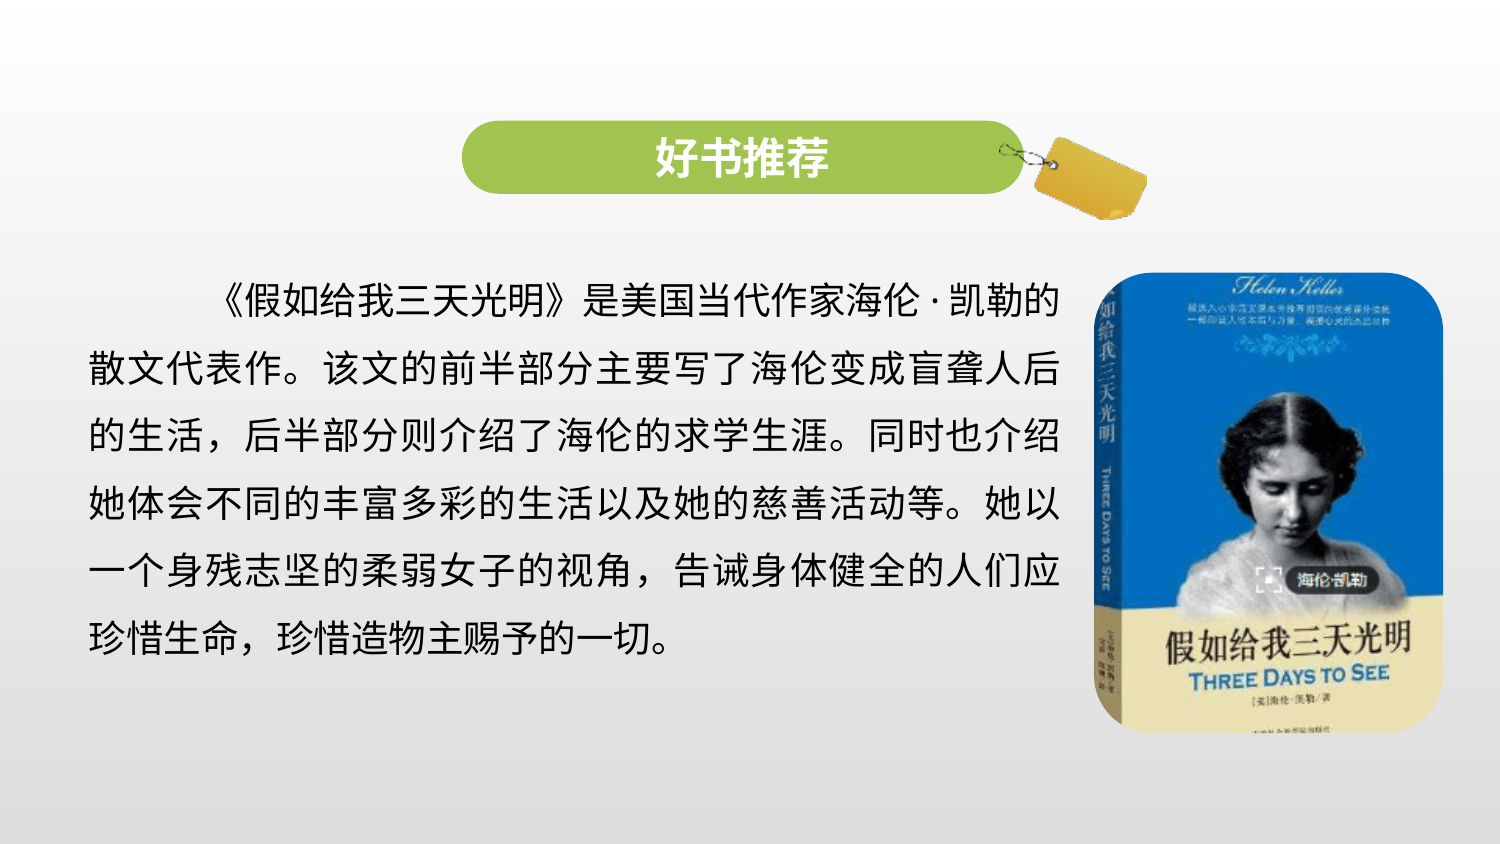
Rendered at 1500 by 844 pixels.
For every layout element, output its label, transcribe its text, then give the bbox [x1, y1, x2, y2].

picture [1093, 272, 1444, 734]
text_box 好书推荐 [460, 119, 1019, 195]
picture [999, 137, 1147, 220]
text_box 《假如给我三天光明》是美国当代作家海伦·凯勒的散文代表作。该文的前半部分主要写了海伦变成盲聋人后的生活，后半部分则介绍了海伦的求学生涯。同时也介绍她体会不同的丰富多彩的生活以及她的慈善活动等。她以一个身残志坚的柔弱女子的视角，告诫身体健全的人们应珍惜生命，珍惜造物主赐予的一切。 [77, 249, 1073, 666]
